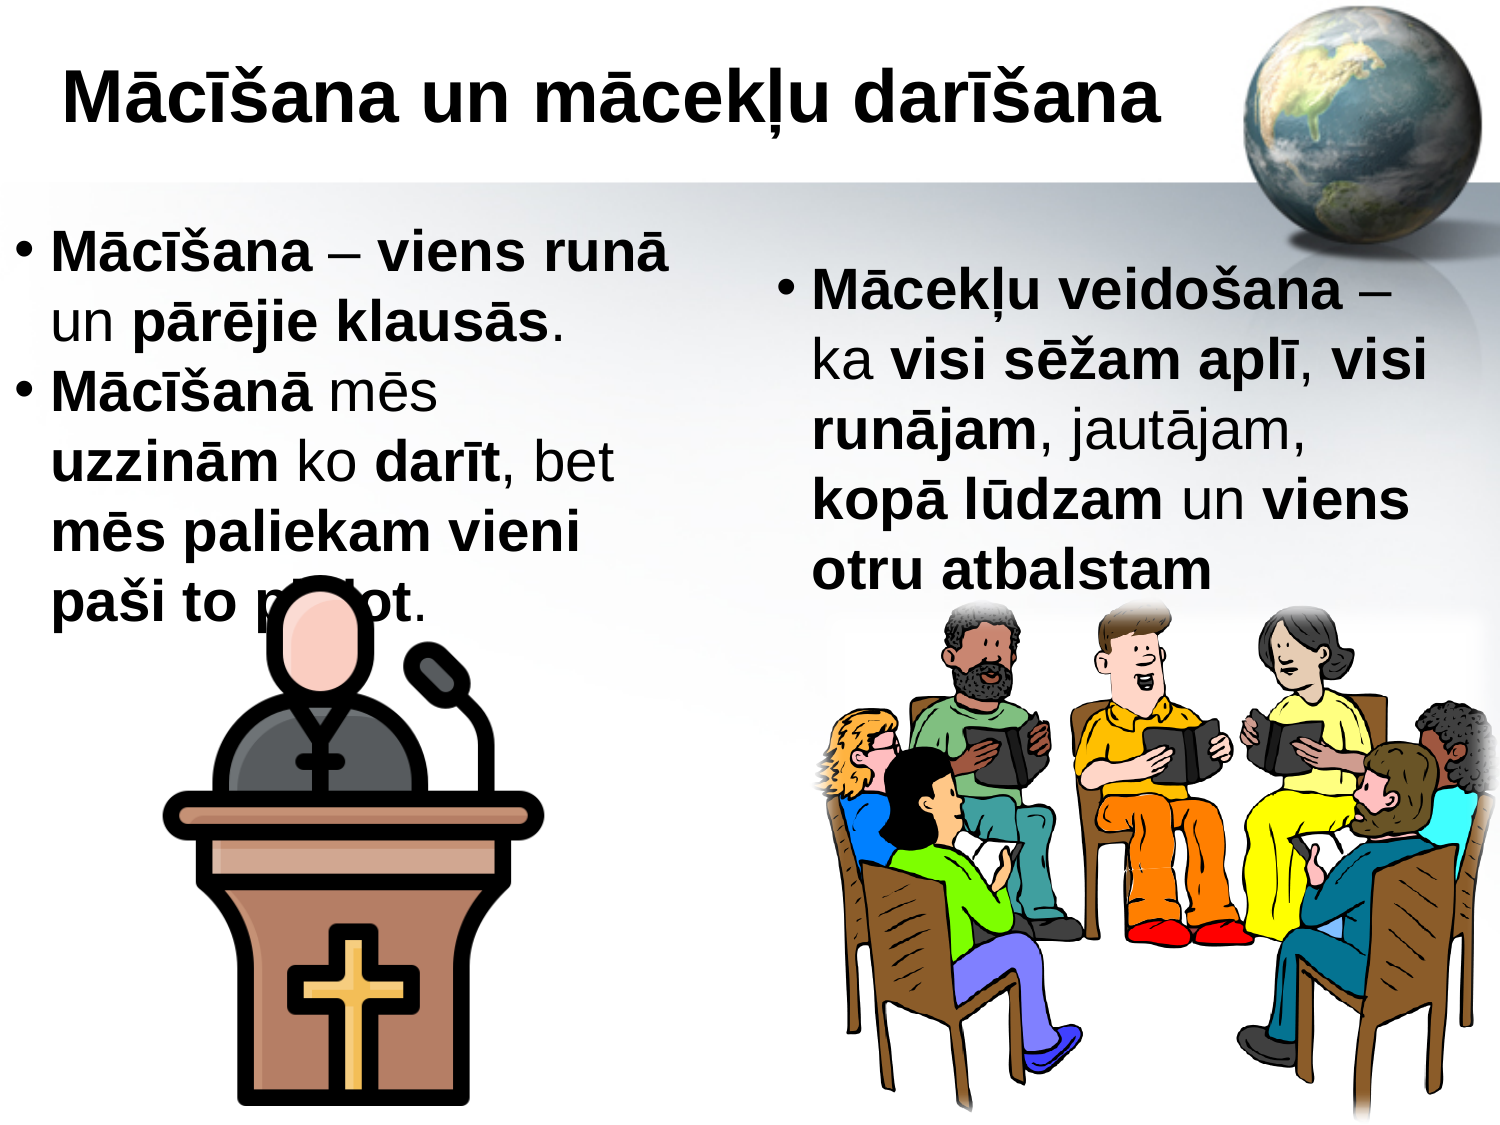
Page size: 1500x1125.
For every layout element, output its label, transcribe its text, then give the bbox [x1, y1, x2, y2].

picture [0, 0, 1500, 1125]
text_box Mācekļu veidošana – ka visi sēžam aplī, visi runājam, jautājam, kopā lūdzam un viens otru atbalstam [761, 243, 1465, 609]
text_box Mācīšana – viens runā un pārējie klausās. Mācīšanā mēs uzzinām ko darīt, bet mēs paliekam vieni paši to pildot. [0, 205, 691, 641]
title Mācīšana un mācekļu darīšana [46, 0, 1437, 185]
